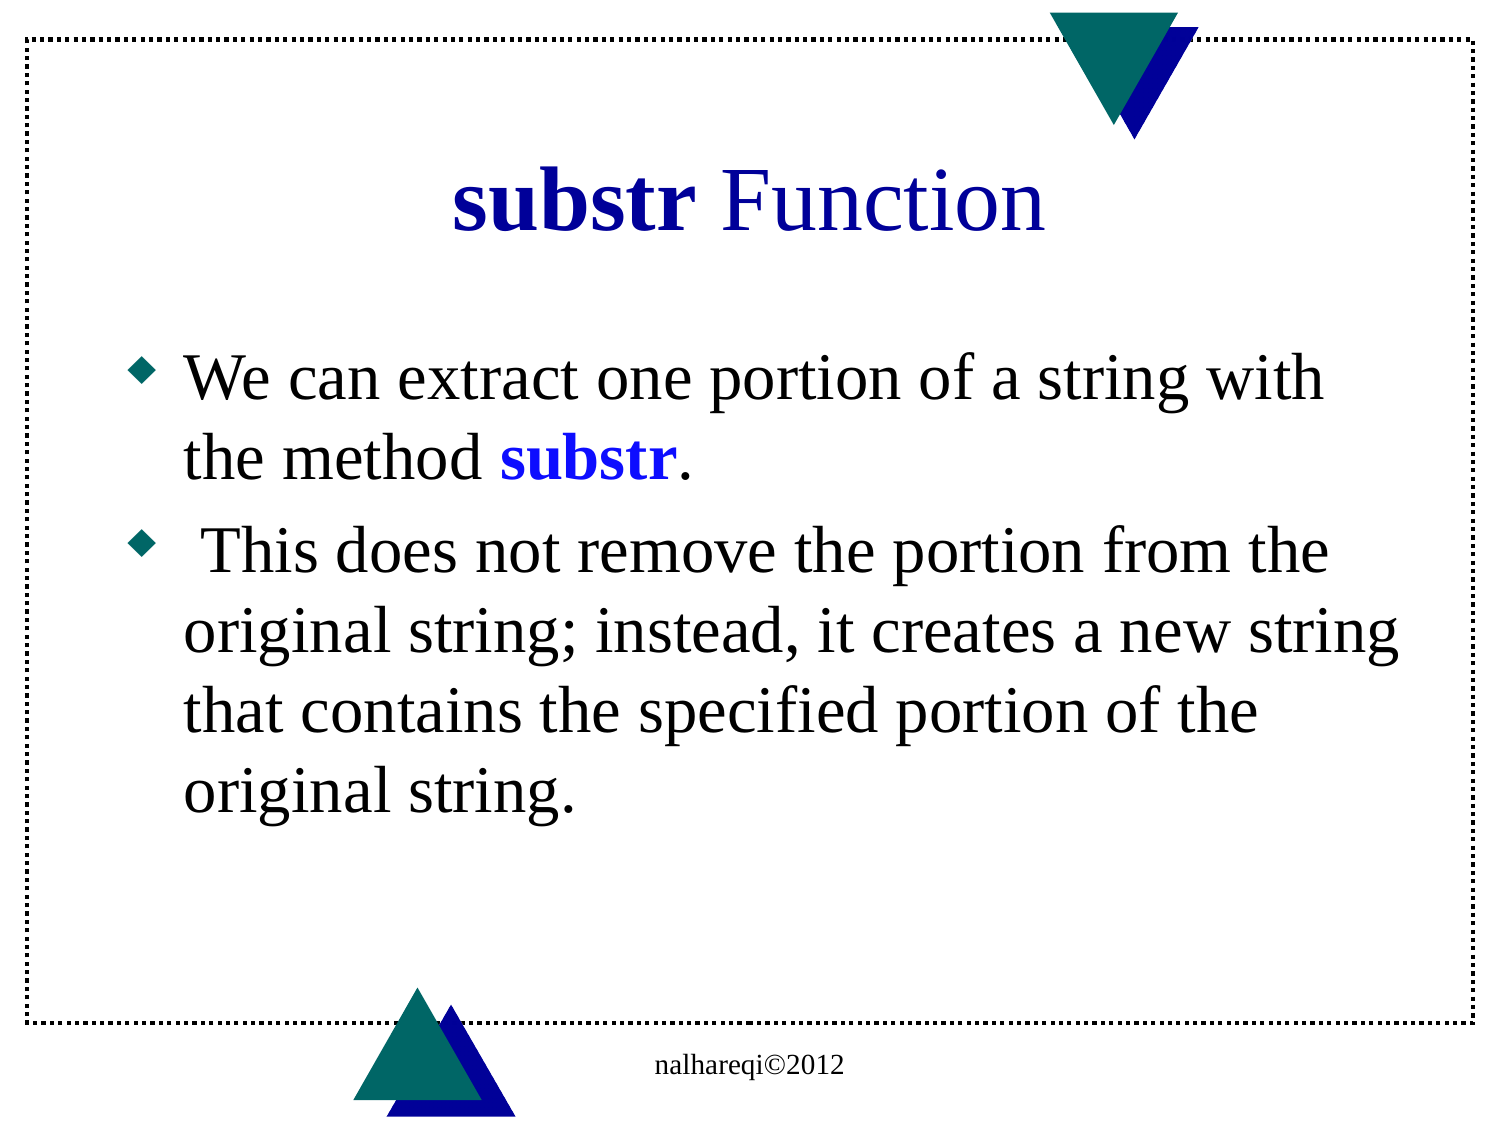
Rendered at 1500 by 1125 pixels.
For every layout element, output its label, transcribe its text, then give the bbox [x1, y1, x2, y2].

footer nalhareqi©2012 [512, 1024, 988, 1101]
list We can extract one portion of a string with the method substr. This does not remove the portion from the original string; instead, it creates a new string that contains the specified portion of the original string. [112, 324, 1424, 788]
title substr Function [112, 99, 1388, 288]
